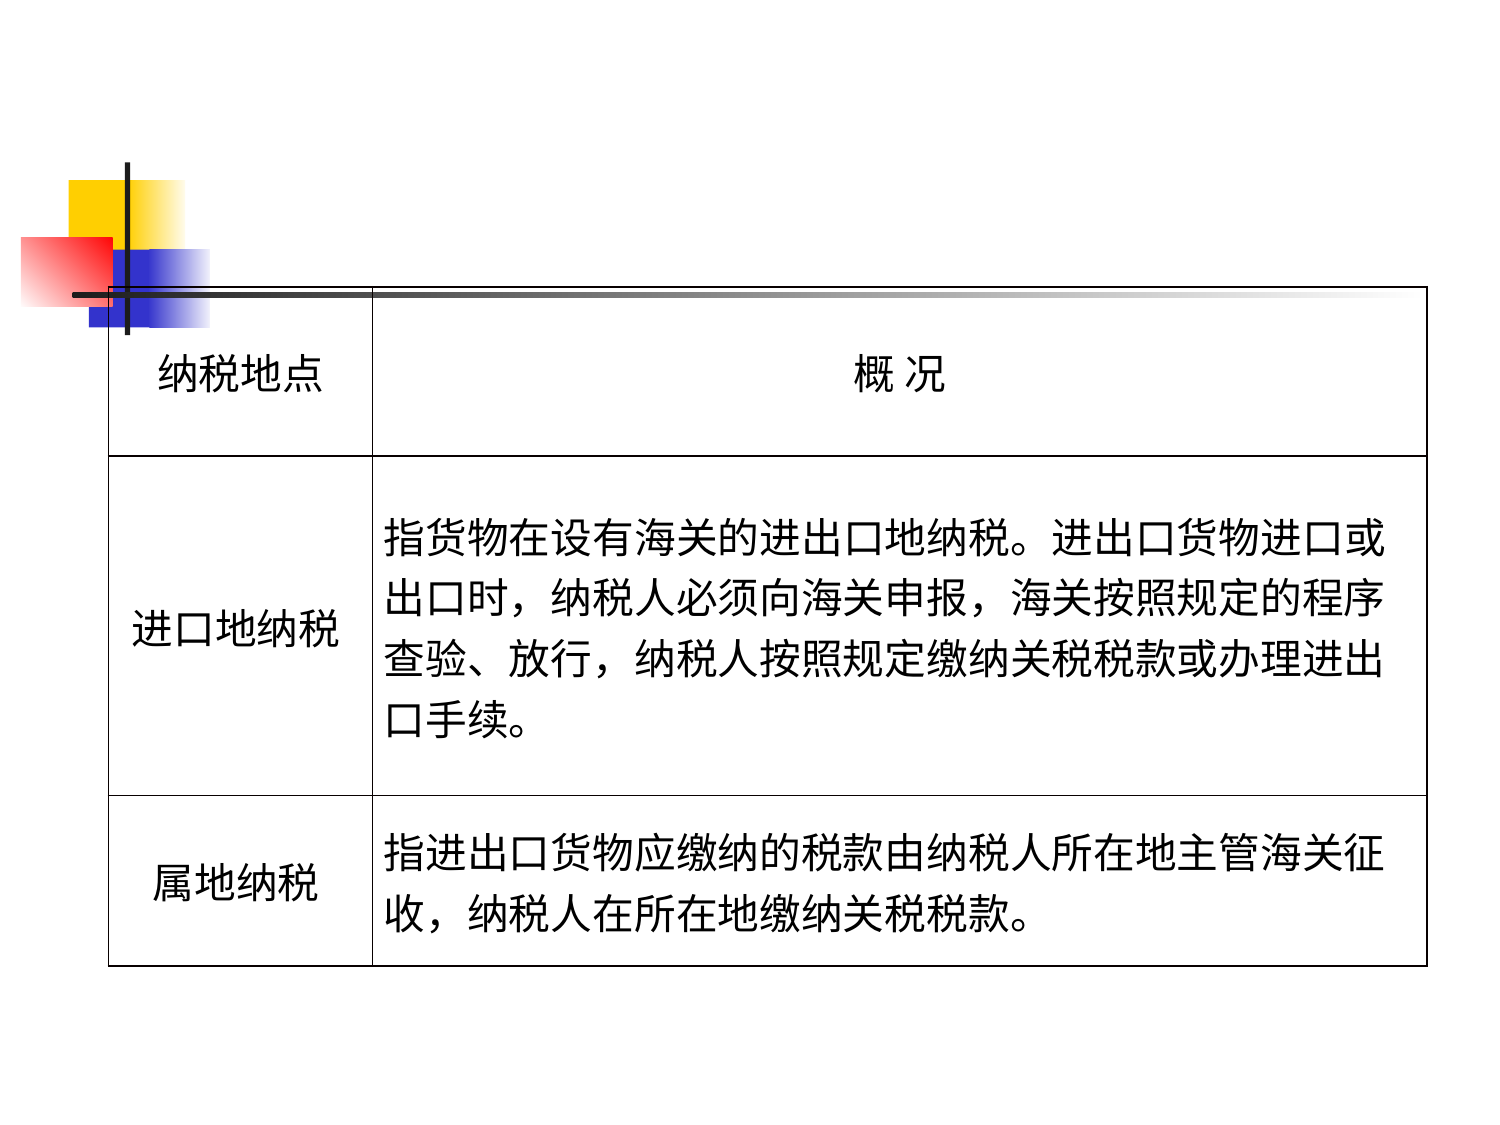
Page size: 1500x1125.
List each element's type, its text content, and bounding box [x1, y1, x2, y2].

table_cell 进口地纳税 [109, 457, 372, 795]
table_header 纳税地点 [109, 288, 372, 455]
table_header 概 况 [373, 288, 1426, 455]
table_cell 属地纳税 [109, 796, 372, 965]
table_cell 指进出口货物应缴纳的税款由纳税人所在地主管海关征收，纳税人在所在地缴纳关税税款。 [373, 796, 1426, 965]
table_cell 指货物在设有海关的进出口地纳税。进出口货物进口或出口时，纳税人必须向海关申报，海关按照规定的程序查验、放行，纳税人按照规定缴纳关税税款或办理进出口手续。 [373, 457, 1426, 795]
